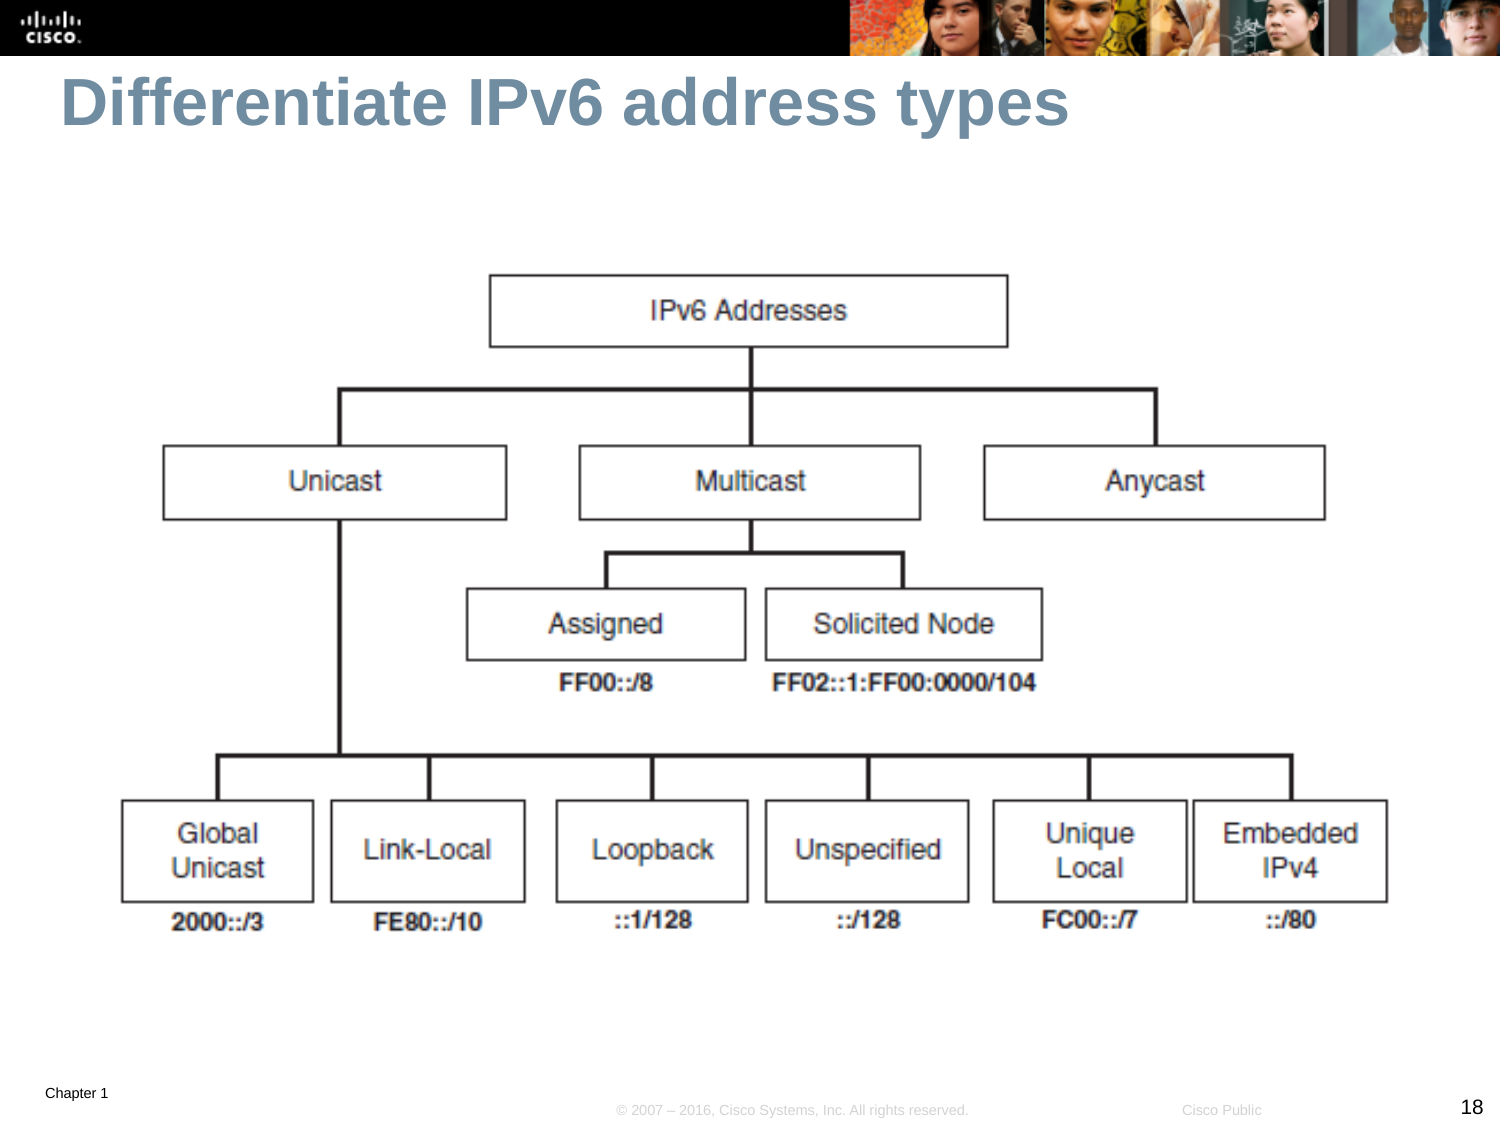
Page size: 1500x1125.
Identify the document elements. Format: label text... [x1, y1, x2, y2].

picture [0, 0, 1500, 56]
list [85, 244, 1405, 957]
title Differentiate IPv6 address types [45, 59, 1444, 182]
